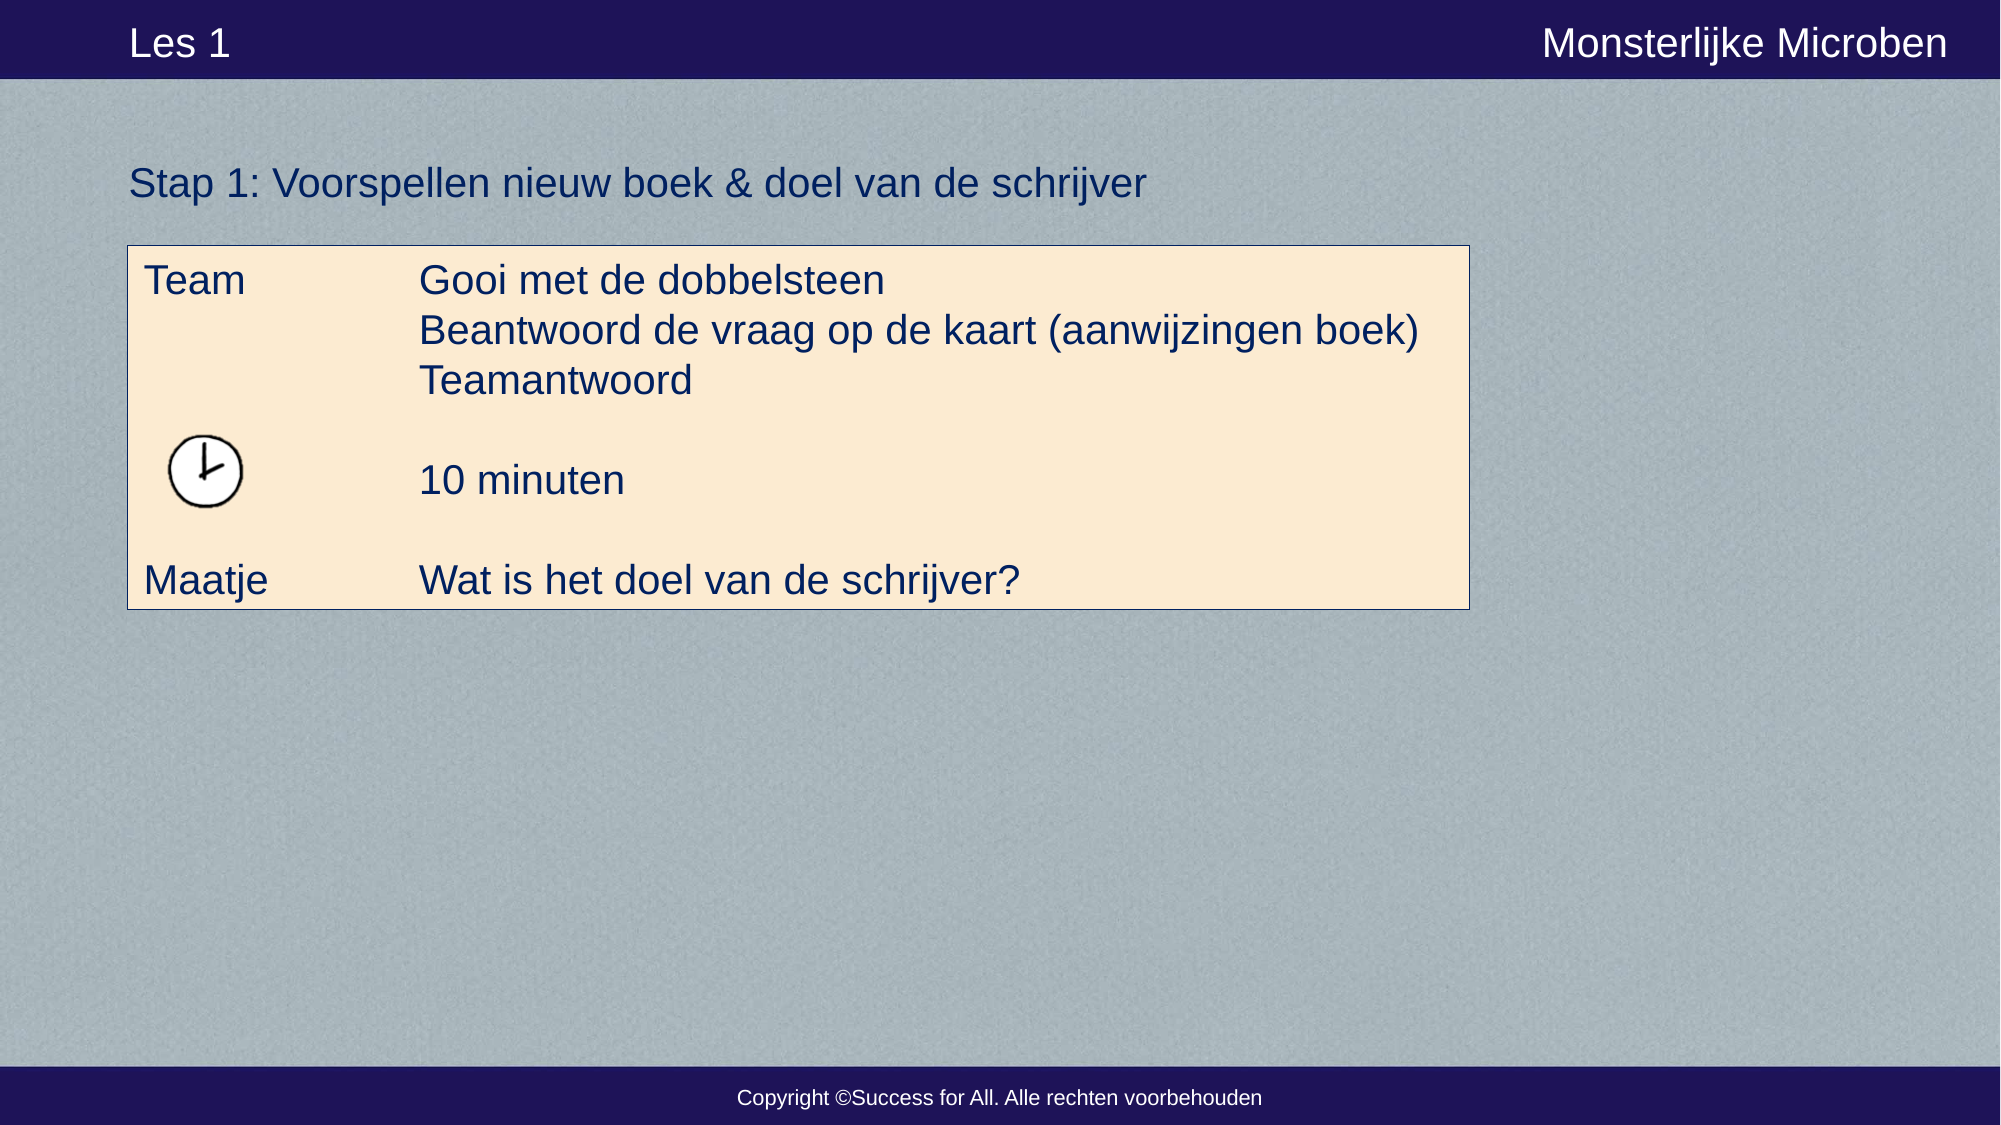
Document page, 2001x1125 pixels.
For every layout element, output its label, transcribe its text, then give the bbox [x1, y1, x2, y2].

text_box Copyright ©Success for All. Alle rechten voorbehouden [0, 1076, 2000, 1125]
picture [0, 0, 2001, 1125]
text_box Les 1 [114, 8, 354, 73]
text_box Monsterlijke Microben [786, 8, 1963, 123]
text_box Stap 1: Voorspellen nieuw boek & doel van de schrijver [113, 148, 1635, 214]
text_box Team Gooi met de dobbelsteen Beantwoord de vraag op de kaart (aanwijzingen boek) Teamantwoord 10 minuten Maatje Wat is het doel van de schrijver? [127, 245, 1470, 610]
